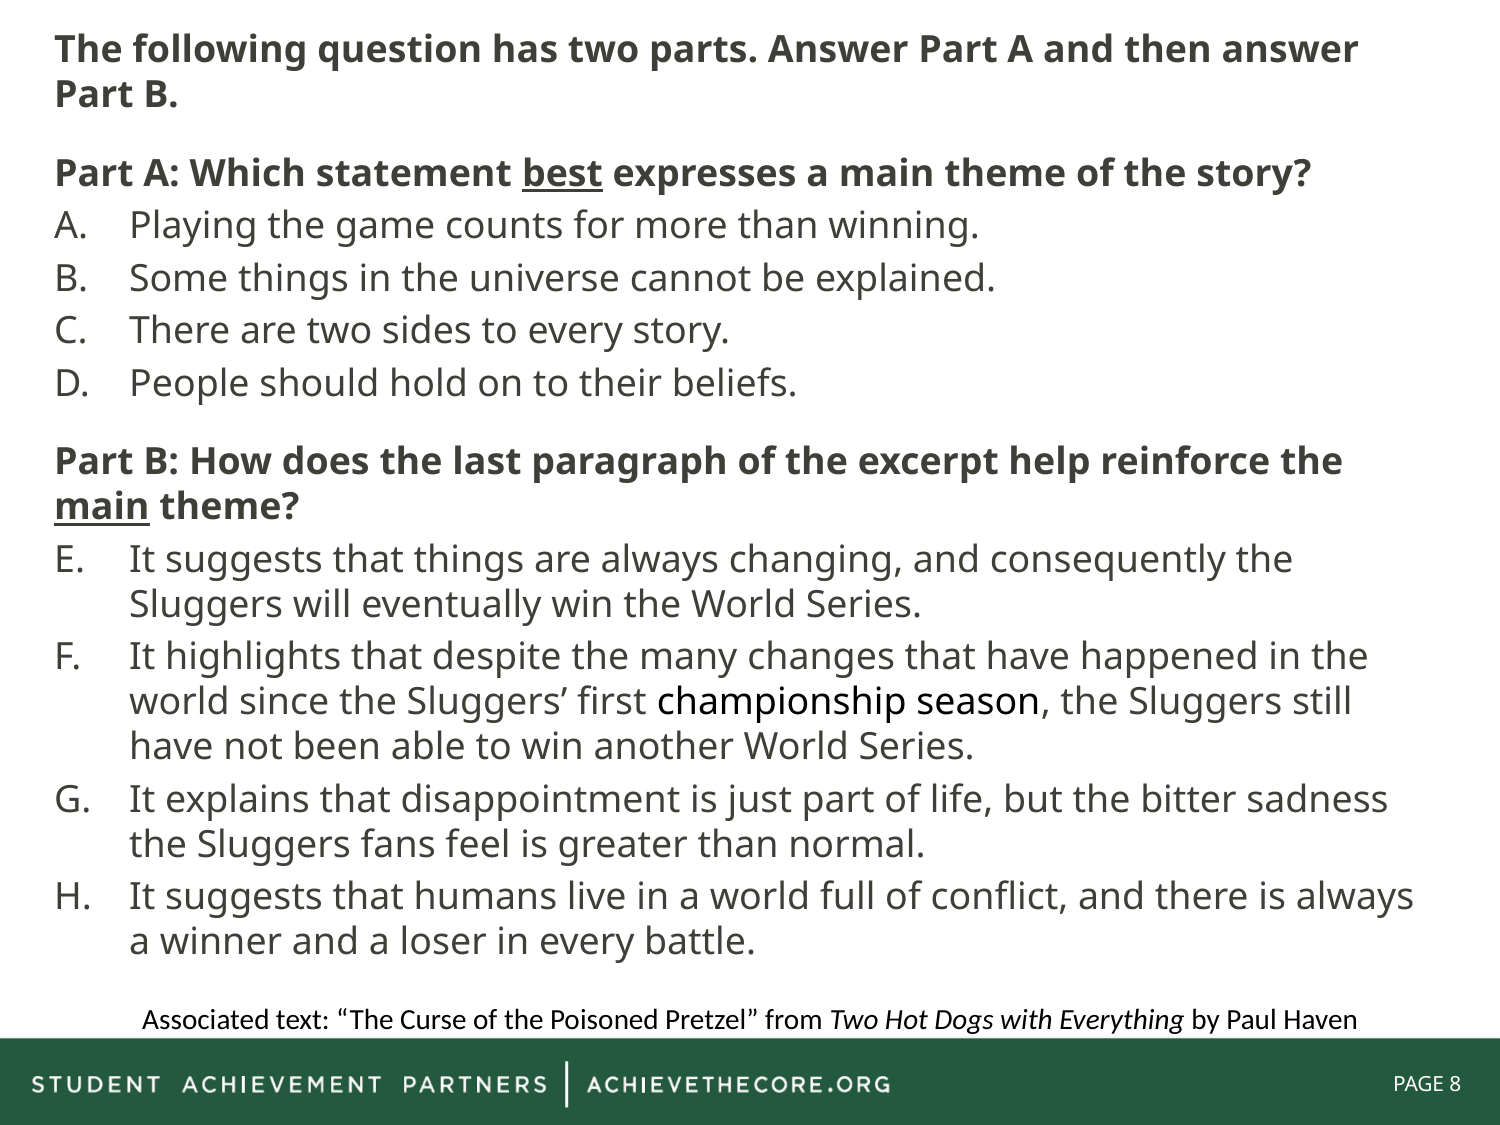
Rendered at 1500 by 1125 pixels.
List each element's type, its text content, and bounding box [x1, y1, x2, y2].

text_box Associated text: “The Curse of the Poisoned Pretzel” from Two Hot Dogs with Everything by Paul Haven [0, 993, 1500, 1043]
list The following question has two parts. Answer Part A and then answer Part B. Part A: Which statement best expresses a main theme of the story? Playing the game counts for more than winning. Some things in the universe cannot be explained. There are two sides to every story. People should hold on to their beliefs. Part B: How does the last paragraph of the excerpt help reinforce the main theme? It suggests that things are always changing, and consequently the Sluggers will eventually win the World Series. It highlights that despite the many changes that have happened in the world since the Sluggers’ first championship season, the Sluggers still have not been able to win another World Series. It explains that disappointment is just part of life, but the bitter sadness the Sluggers fans feel is greater than normal. It suggests that humans live in a world full of conflict, and there is always a winner and a loser in every battle. [39, 17, 1440, 993]
